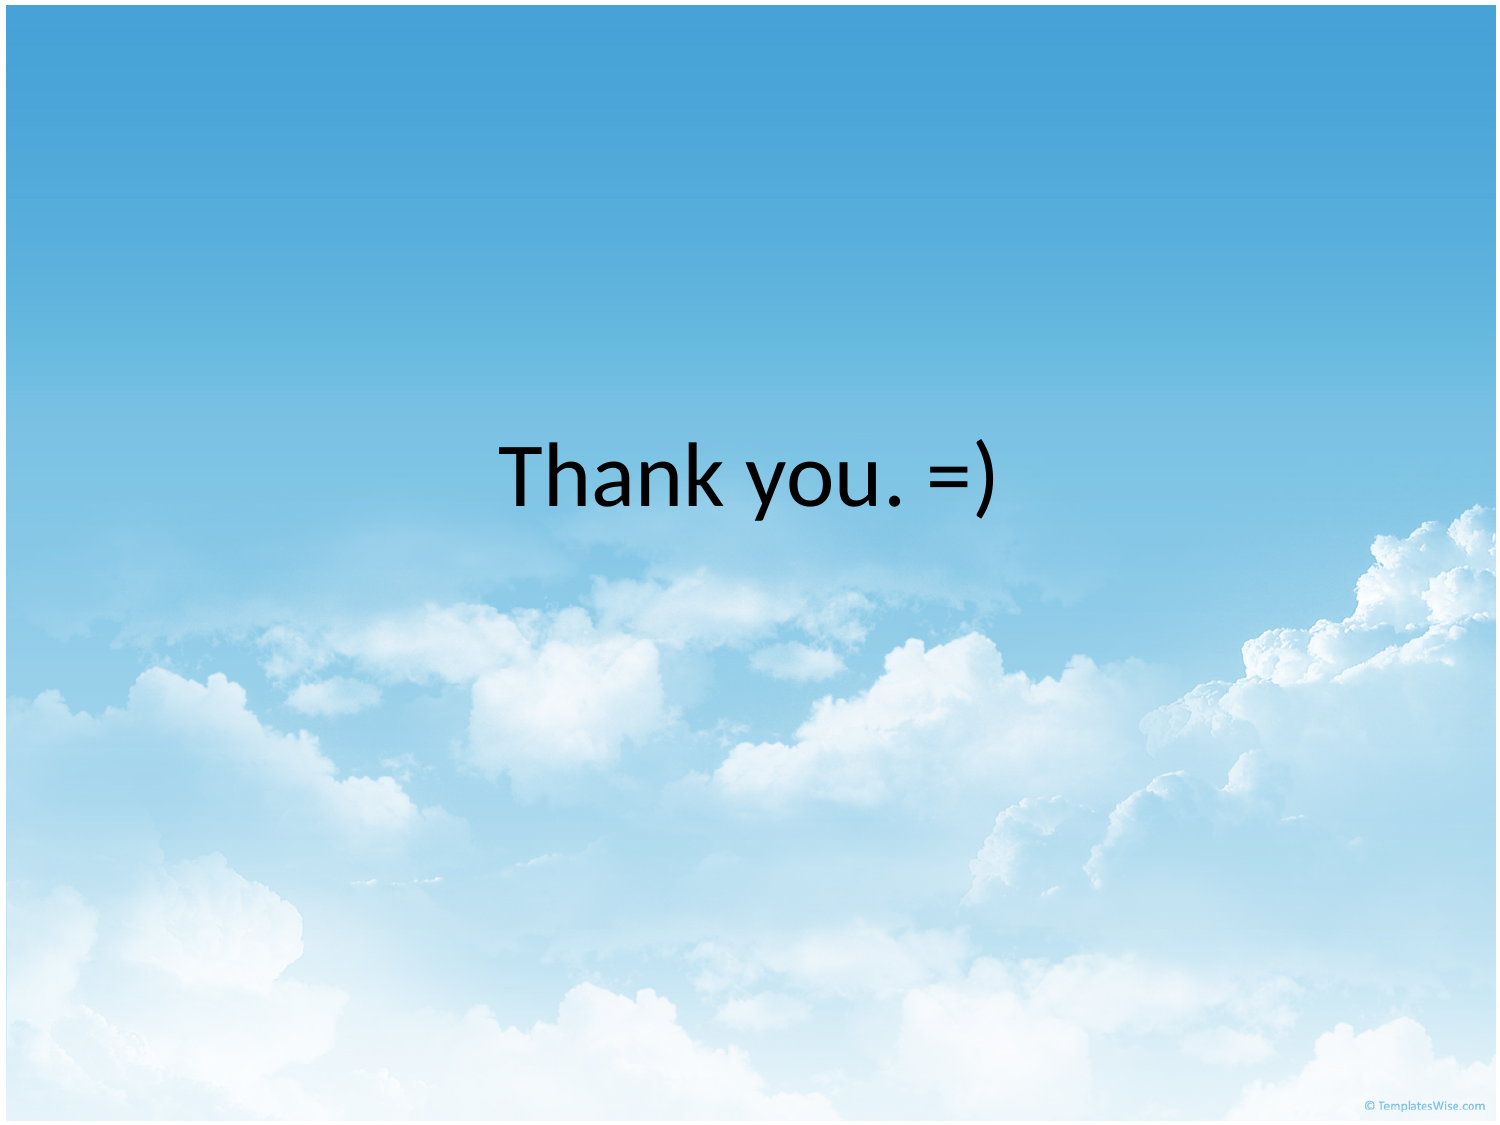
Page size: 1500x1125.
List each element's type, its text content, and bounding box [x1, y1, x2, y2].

picture [0, 0, 1500, 1125]
title Thank you. =) [112, 349, 1388, 591]
